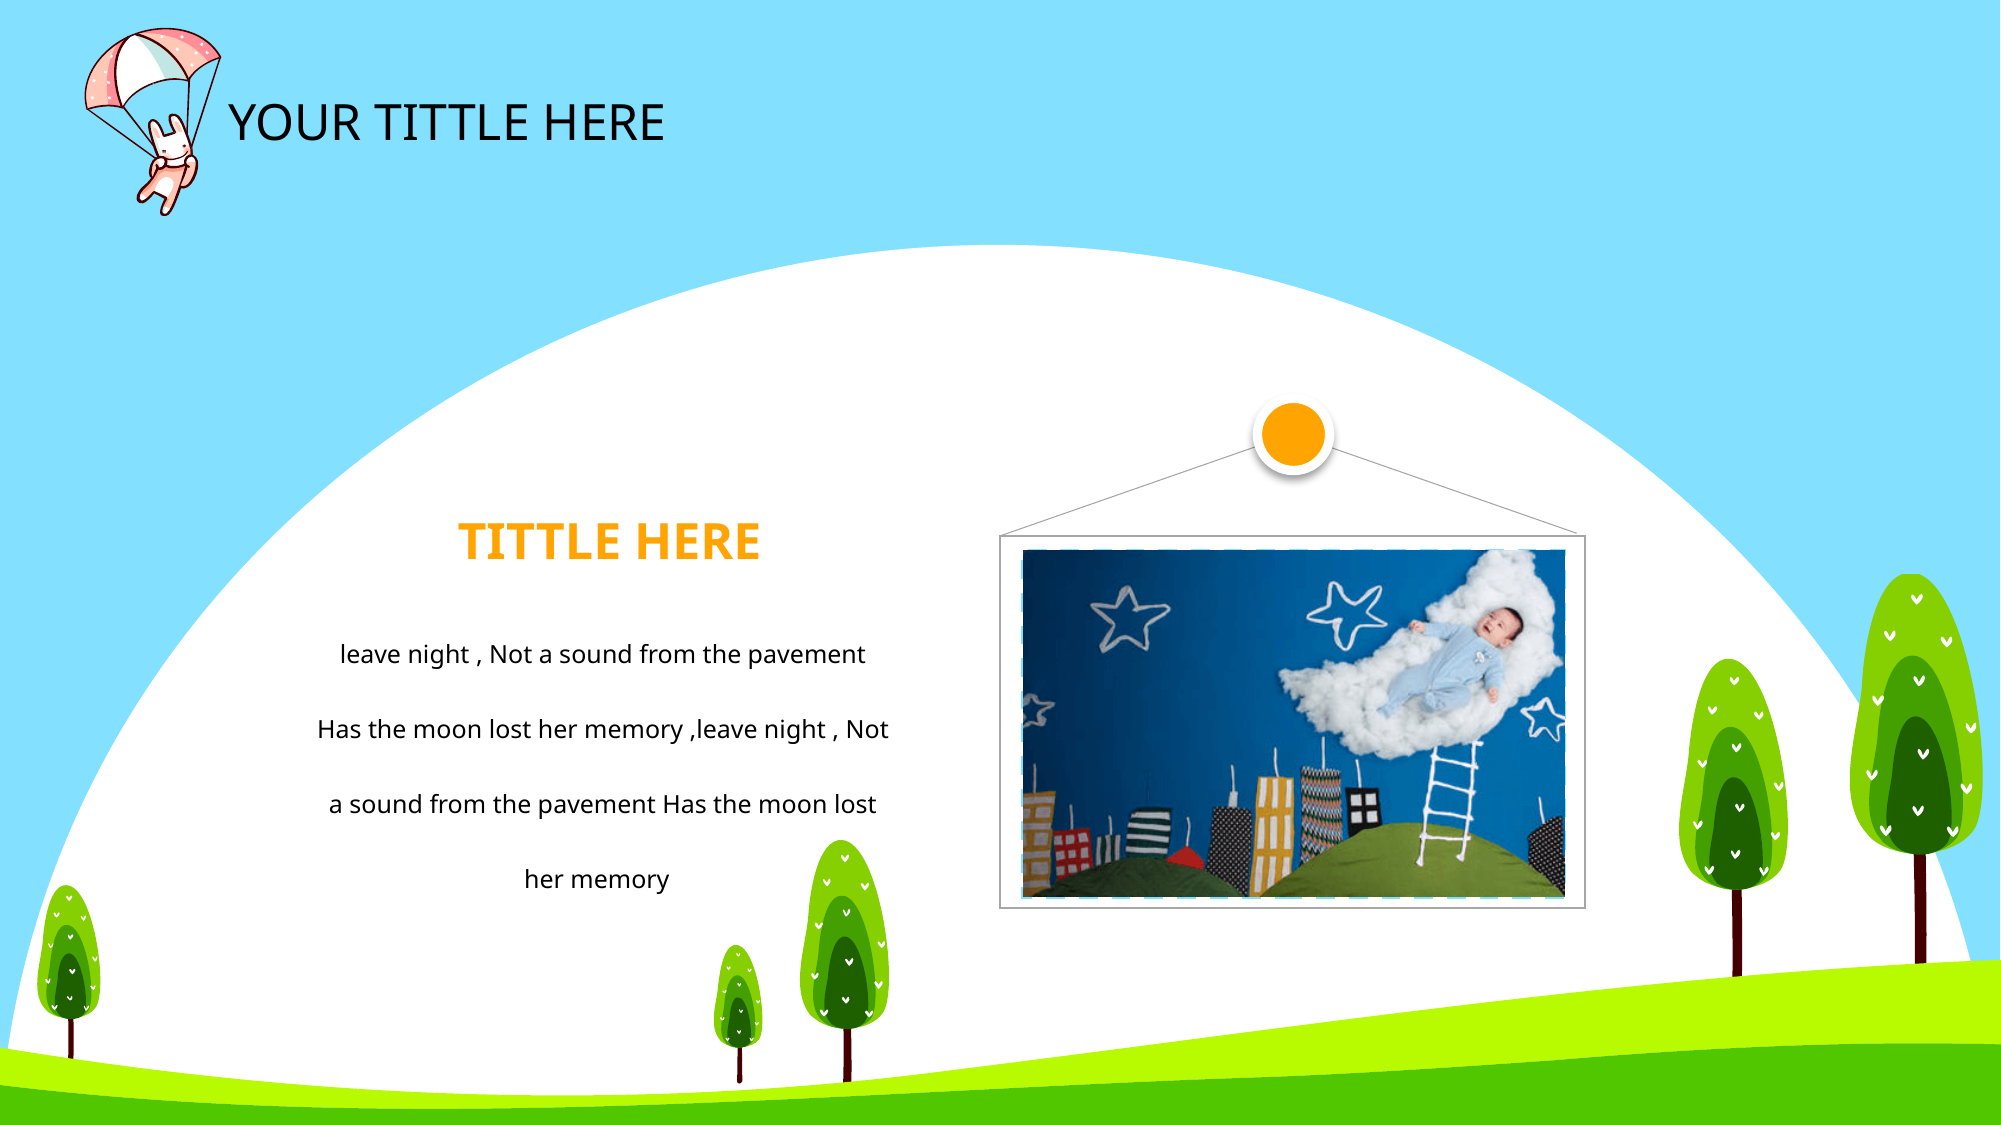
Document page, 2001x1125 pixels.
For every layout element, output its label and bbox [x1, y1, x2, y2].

text_box [84, 27, 826, 216]
text_box [234, 509, 299, 574]
text_box [308, 243, 1549, 574]
text_box [299, 501, 907, 981]
text_box [999, 398, 1586, 909]
text_box [1586, 422, 1762, 574]
picture [0, 574, 2000, 1125]
